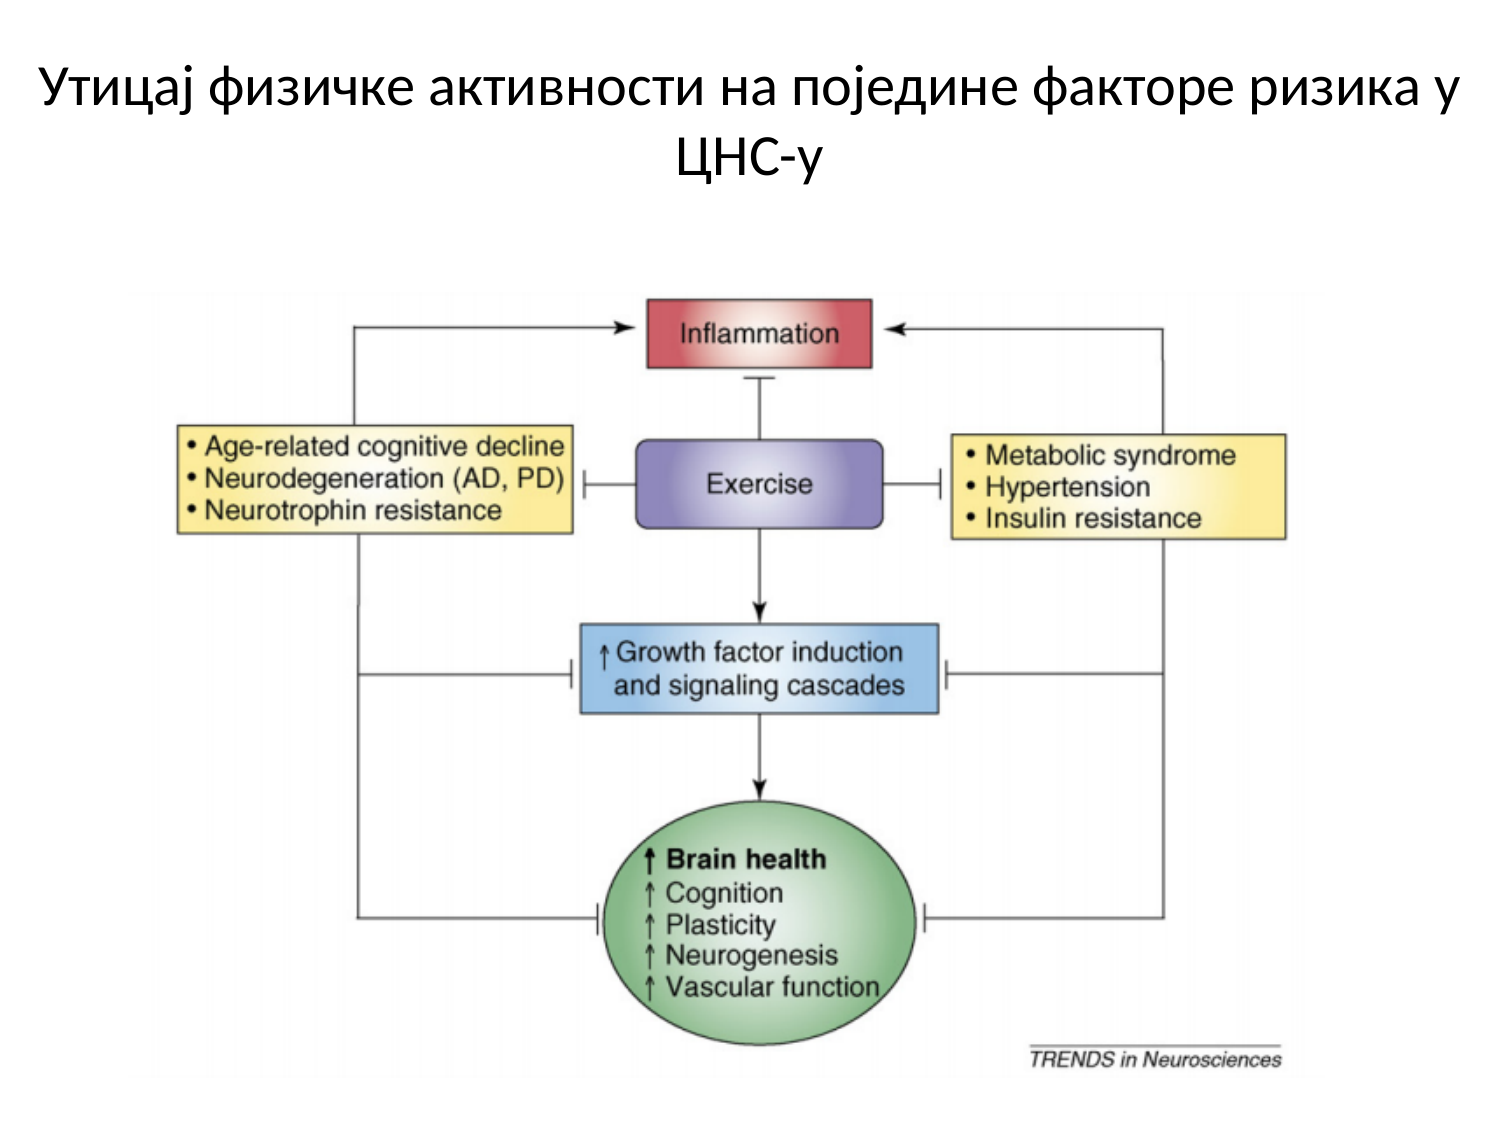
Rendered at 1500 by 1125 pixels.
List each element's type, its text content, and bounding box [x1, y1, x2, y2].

title Утицај физичке активности на поједине факторе ризика у ЦНС-у [0, 23, 1500, 211]
picture [128, 292, 1325, 1078]
